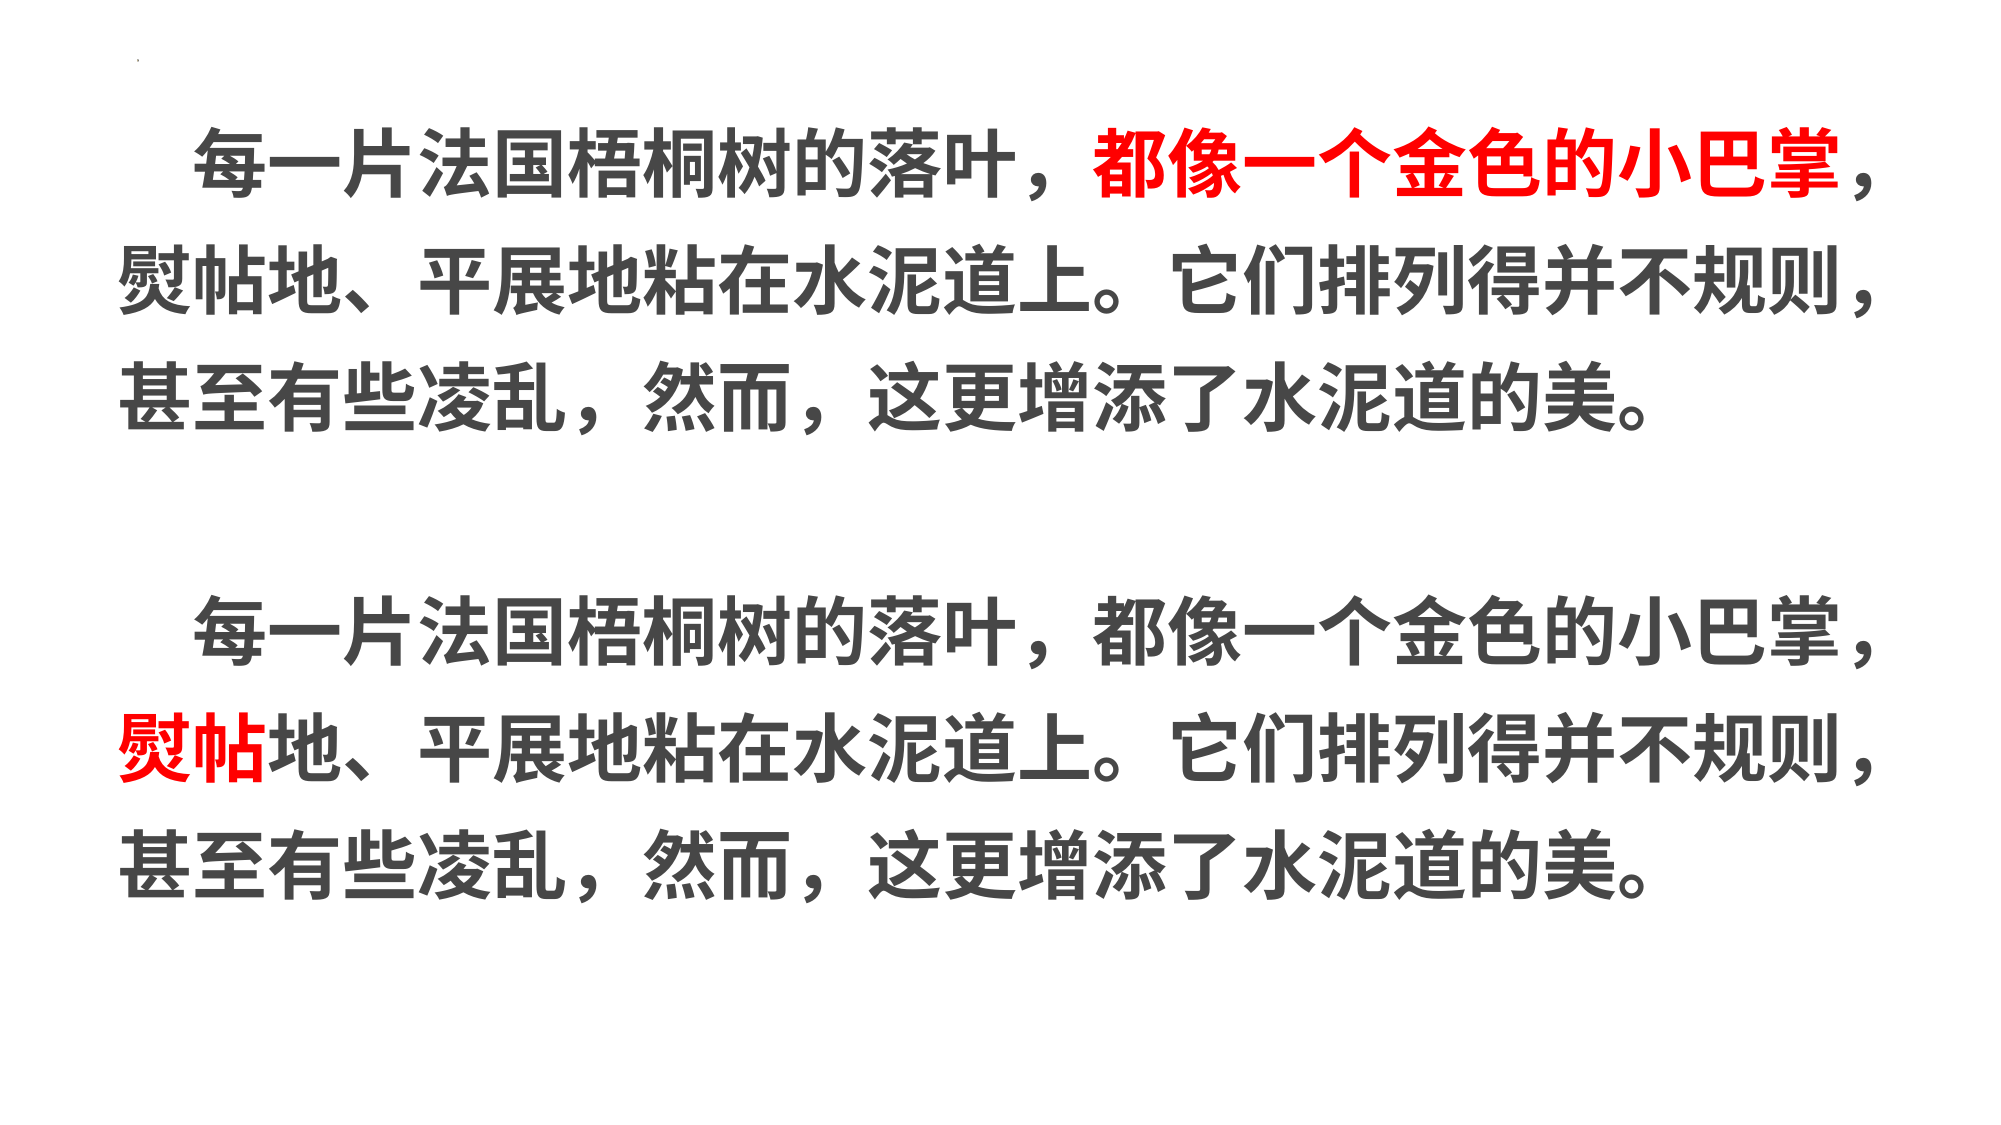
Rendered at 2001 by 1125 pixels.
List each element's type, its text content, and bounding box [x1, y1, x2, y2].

text_box 每一片法国梧桐树的落叶，都像一个金色的小巴掌，熨帖地、平展地粘在水泥道上。它们排列得并不规则，甚至有些凌乱，然而，这更增添了水泥道的美。 每一片法国梧桐树的落叶，都像一个金色的小巴掌，熨帖地、平展地粘在水泥道上。它们排列得并不规则，甚至有些凌乱，然而，这更增添了水泥道的美。 [102, 82, 1993, 1125]
